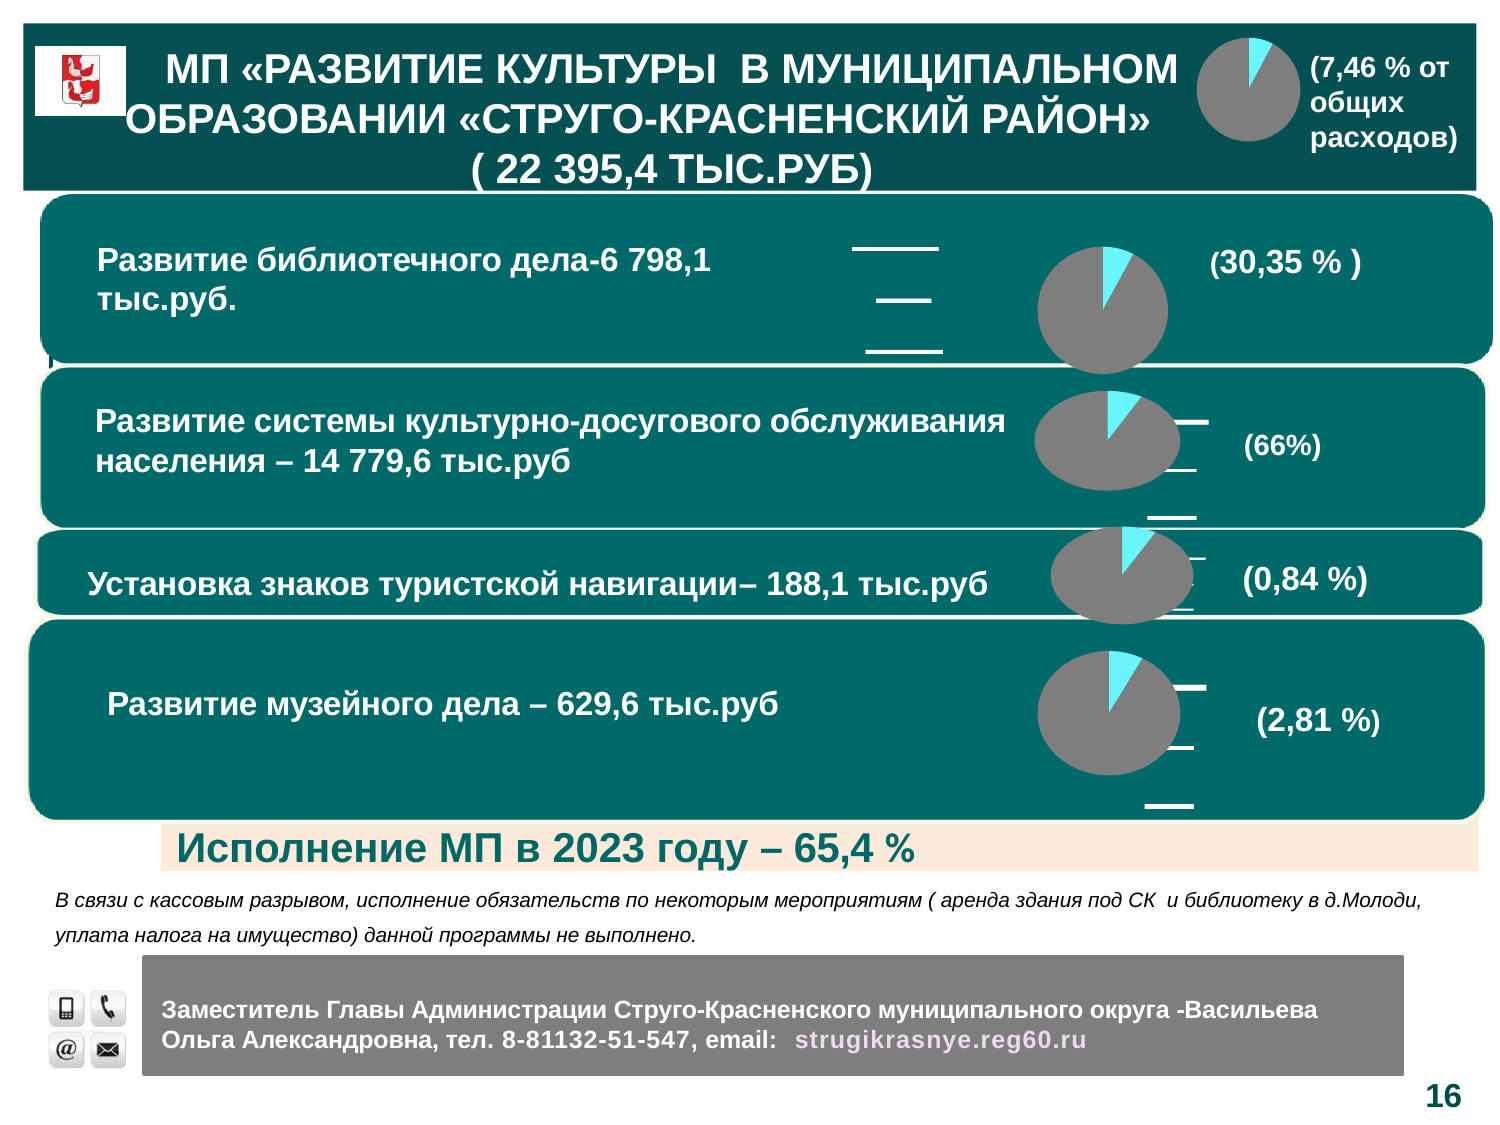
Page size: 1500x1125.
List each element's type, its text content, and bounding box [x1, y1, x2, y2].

text_box [23, 23, 1477, 191]
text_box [39, 193, 1494, 371]
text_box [34, 361, 1489, 529]
picture [42, 984, 132, 1075]
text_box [1034, 390, 1181, 492]
picture [31, 527, 1050, 617]
text_box 16 [1423, 1072, 1465, 1115]
picture [34, 46, 126, 116]
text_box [142, 954, 1405, 1078]
picture [1194, 527, 1486, 617]
title МП «РАЗВИТИЕ КУЛЬТУРЫ В МУНИЦИПАЛЬНОМ ОБРАЗОВАНИИ «СТРУГО-КРАСНЕНСКИЙ РАЙОН» ( 22 395,4 ТЫС.РУБ) [112, 39, 1230, 191]
text_box Исполнение МП в 2023 году – 65,4 % [161, 832, 1479, 871]
text_box В связи с кассовым разрывом, исполнение обязательств по некоторым мероприятиям ( аренда здания под СК и библиотеку в д.Молоди, уплата налога на имущество) данной программы не выполнено. [53, 873, 1447, 947]
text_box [23, 612, 1489, 824]
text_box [1037, 650, 1181, 776]
text_box (7,46 % от общих расходов) [1307, 46, 1465, 154]
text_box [1037, 246, 1169, 375]
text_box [1196, 37, 1301, 142]
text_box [1050, 526, 1194, 625]
